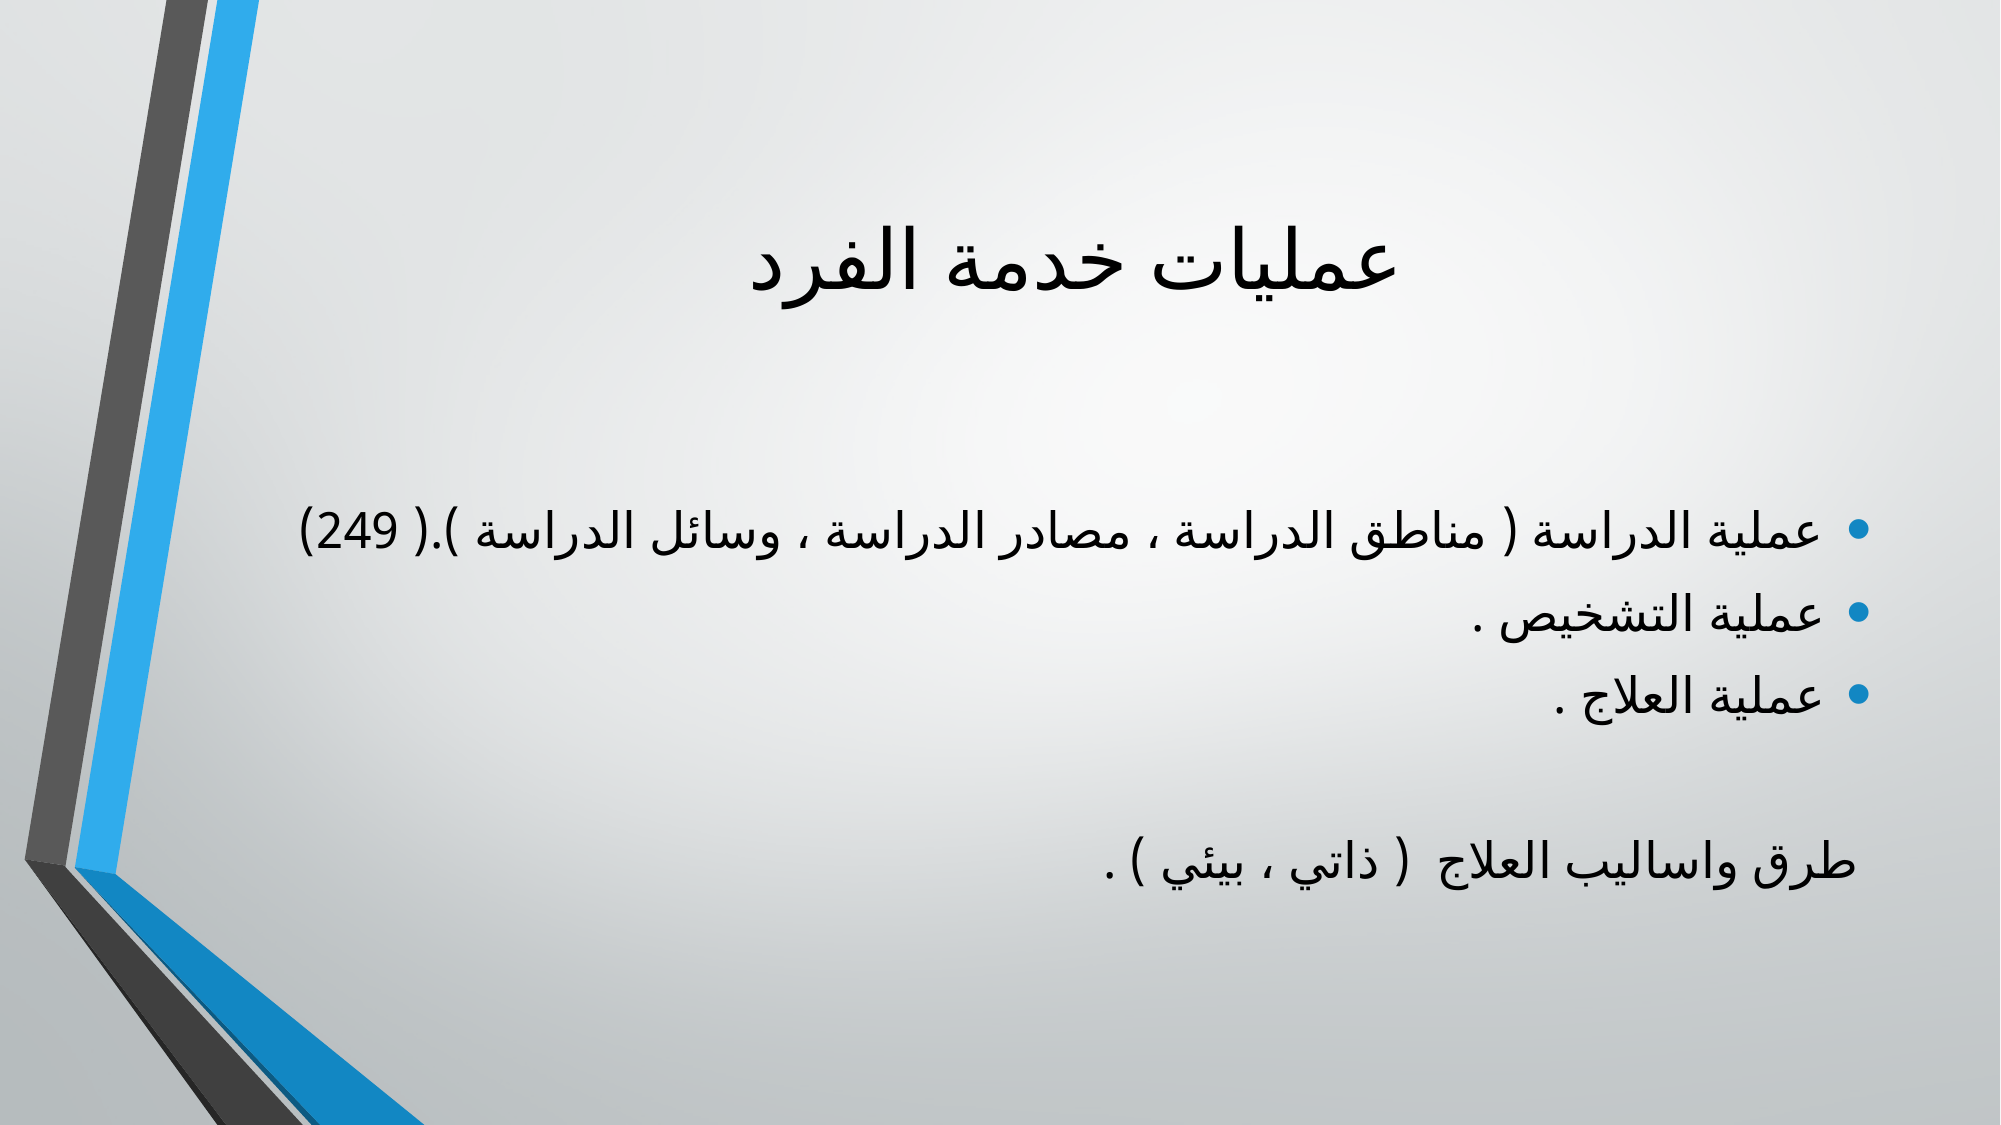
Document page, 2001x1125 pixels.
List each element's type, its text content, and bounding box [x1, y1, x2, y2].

list عملية الدراسة ( مناطق الدراسة ، مصادر الدراسة ، وسائل الدراسة ).( 249) عملية التشخيص . عملية العلاج . طرق واساليب العلاج ( ذاتي ، بيئي ) . [243, 437, 1887, 950]
title عمليات خدمة الفرد [243, 112, 1887, 400]
